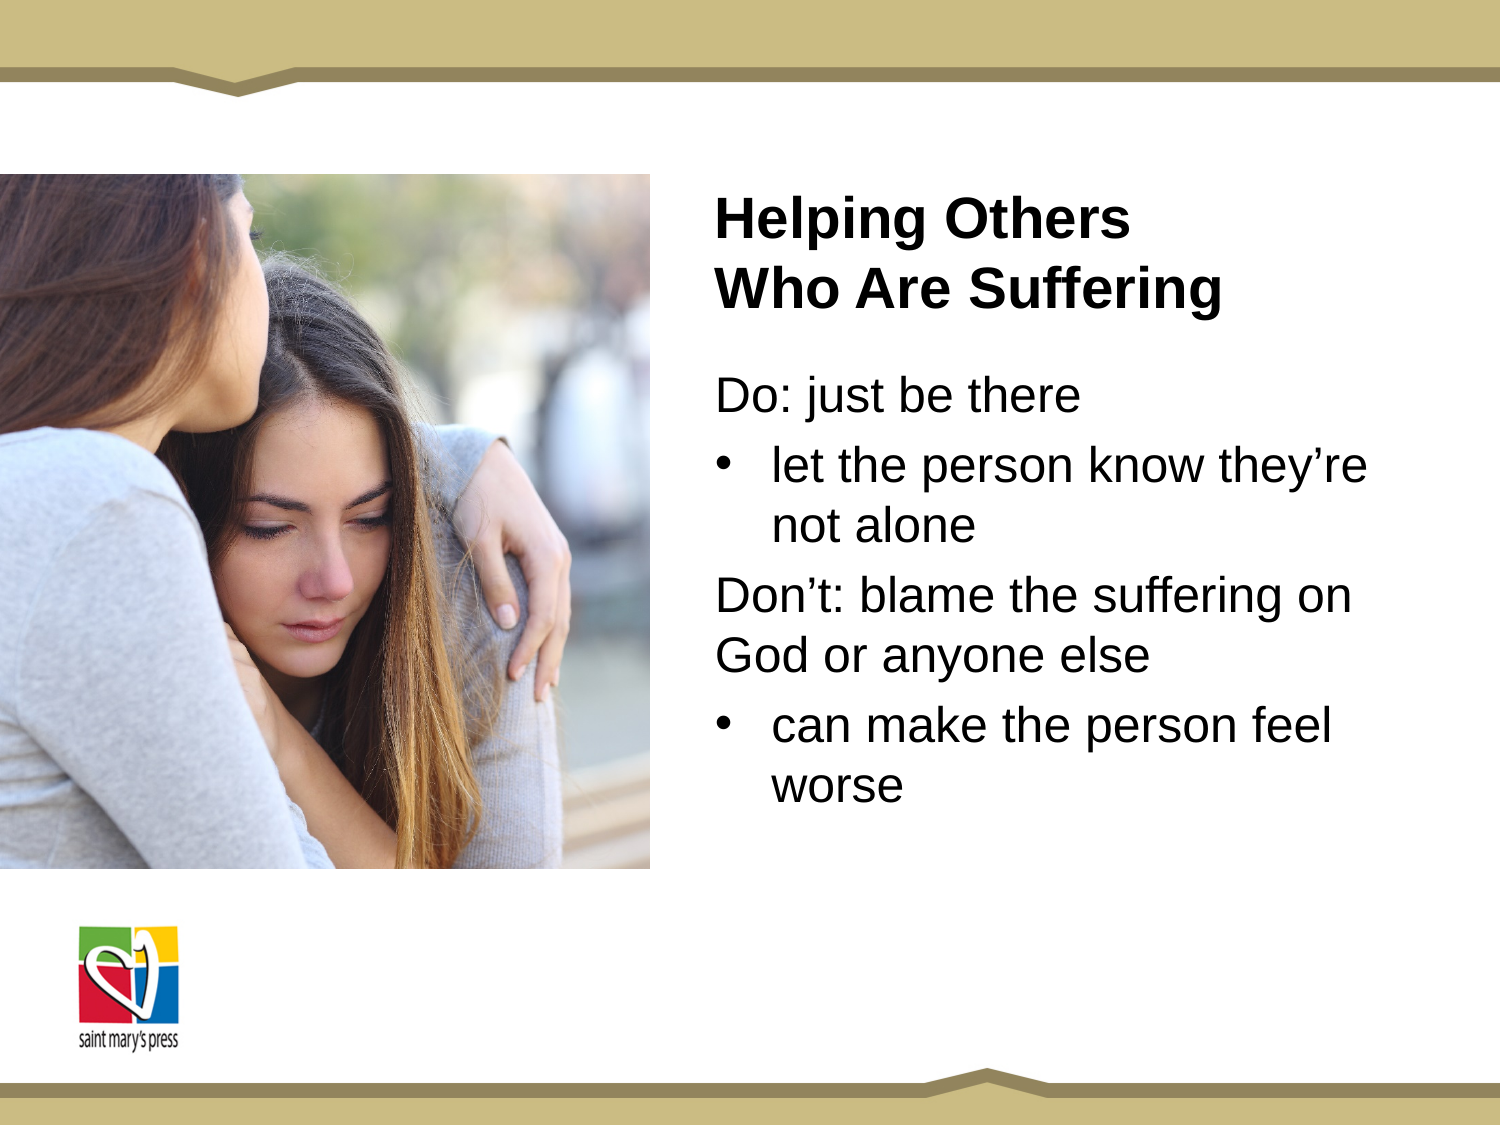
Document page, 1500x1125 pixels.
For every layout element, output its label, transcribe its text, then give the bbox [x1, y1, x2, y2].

title Helping Others Who Are Suffering [699, 149, 1313, 350]
picture [0, 0, 1500, 1125]
text_box Do: just be there let the person know they’re not alone Don’t: blame the suffering on God or anyone else can make the person feel worse [699, 355, 1400, 906]
